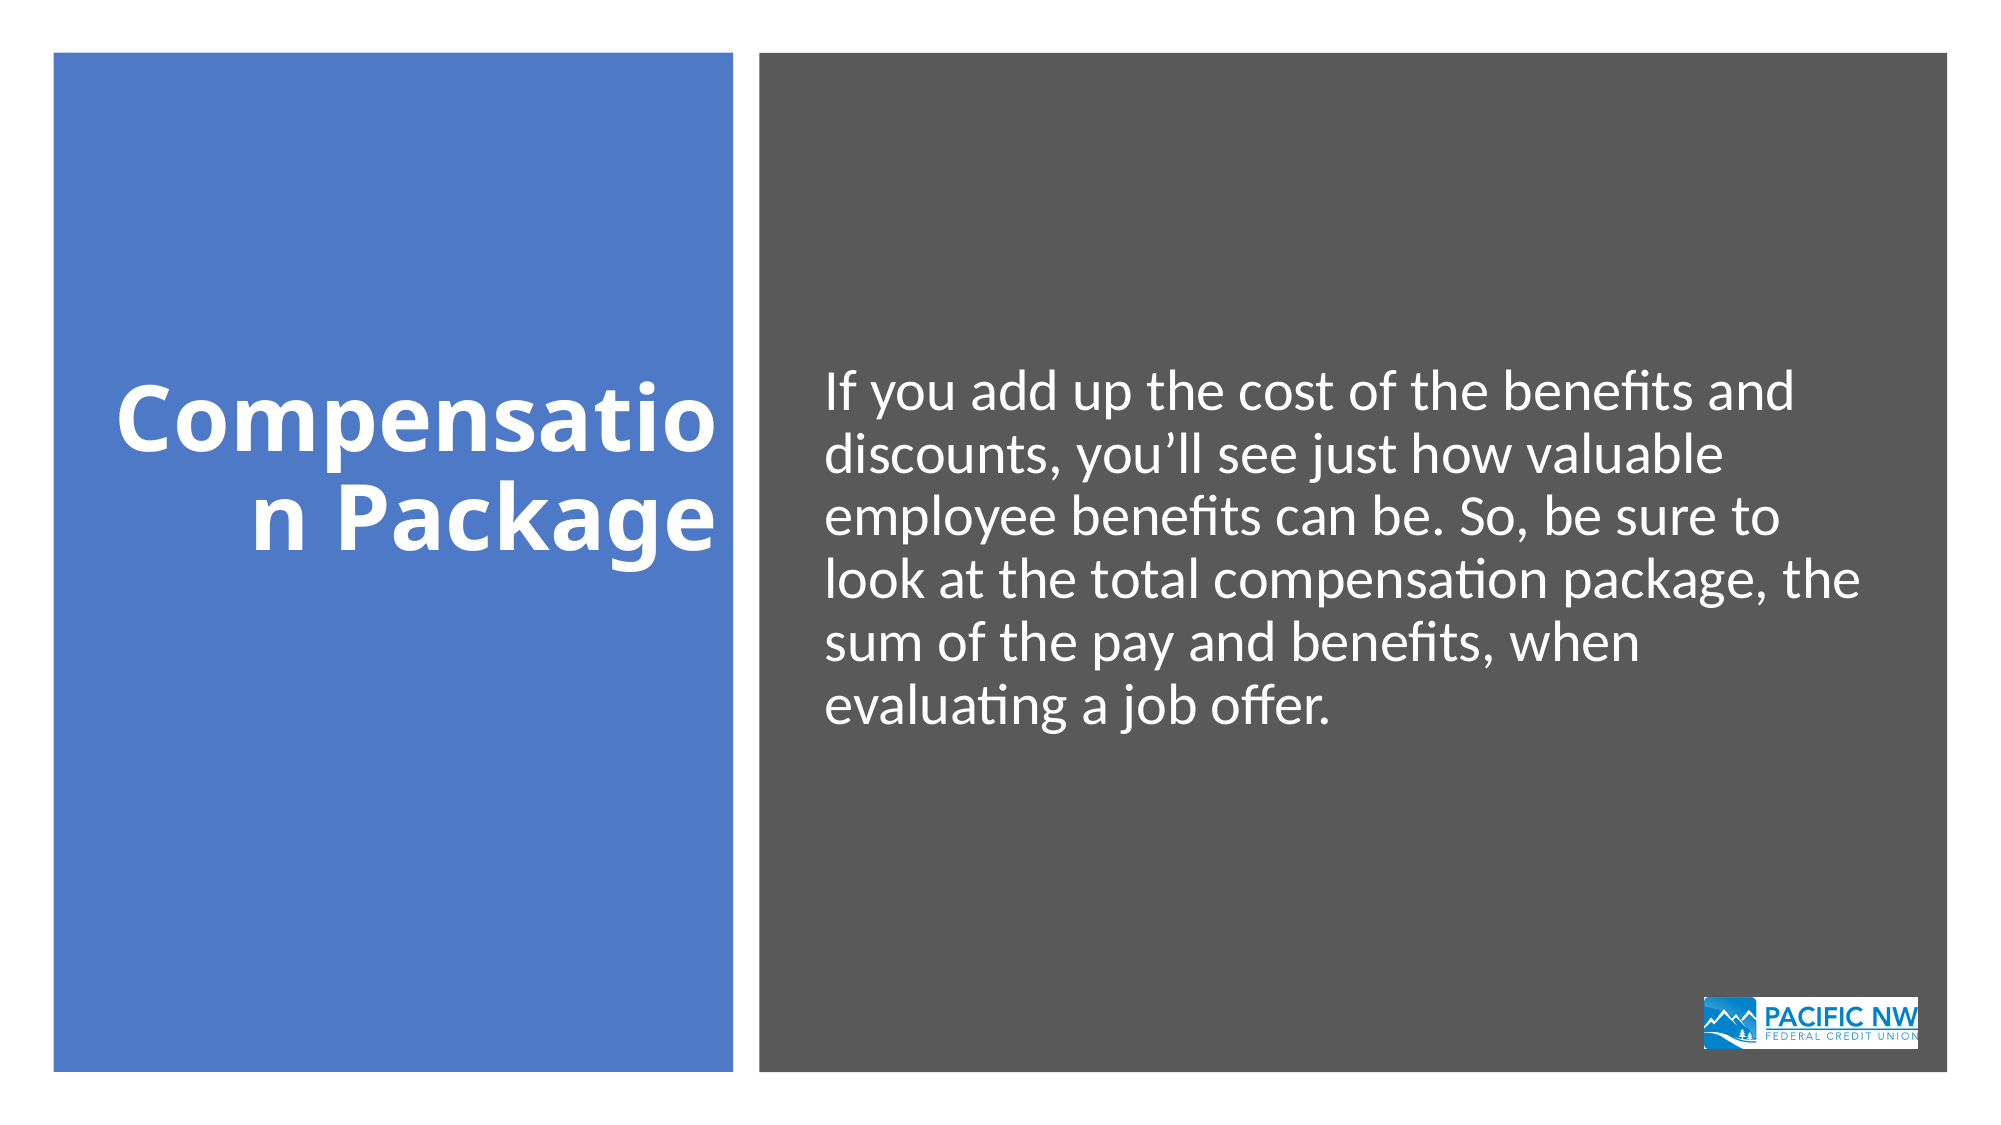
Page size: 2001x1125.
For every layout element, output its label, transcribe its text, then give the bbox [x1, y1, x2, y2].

text_box [758, 52, 1948, 1073]
title Compensation Package [85, 95, 734, 848]
text_box [53, 52, 734, 1073]
picture [1736, 1000, 1754, 1011]
picture [1704, 997, 1918, 1049]
list If you add up the cost of the benefits and discounts, you’ll see just how valuable employee benefits can be. So, be sure to look at the total compensation package, the sum of the pay and benefits, when evaluating a job offer. [809, 95, 1892, 1002]
